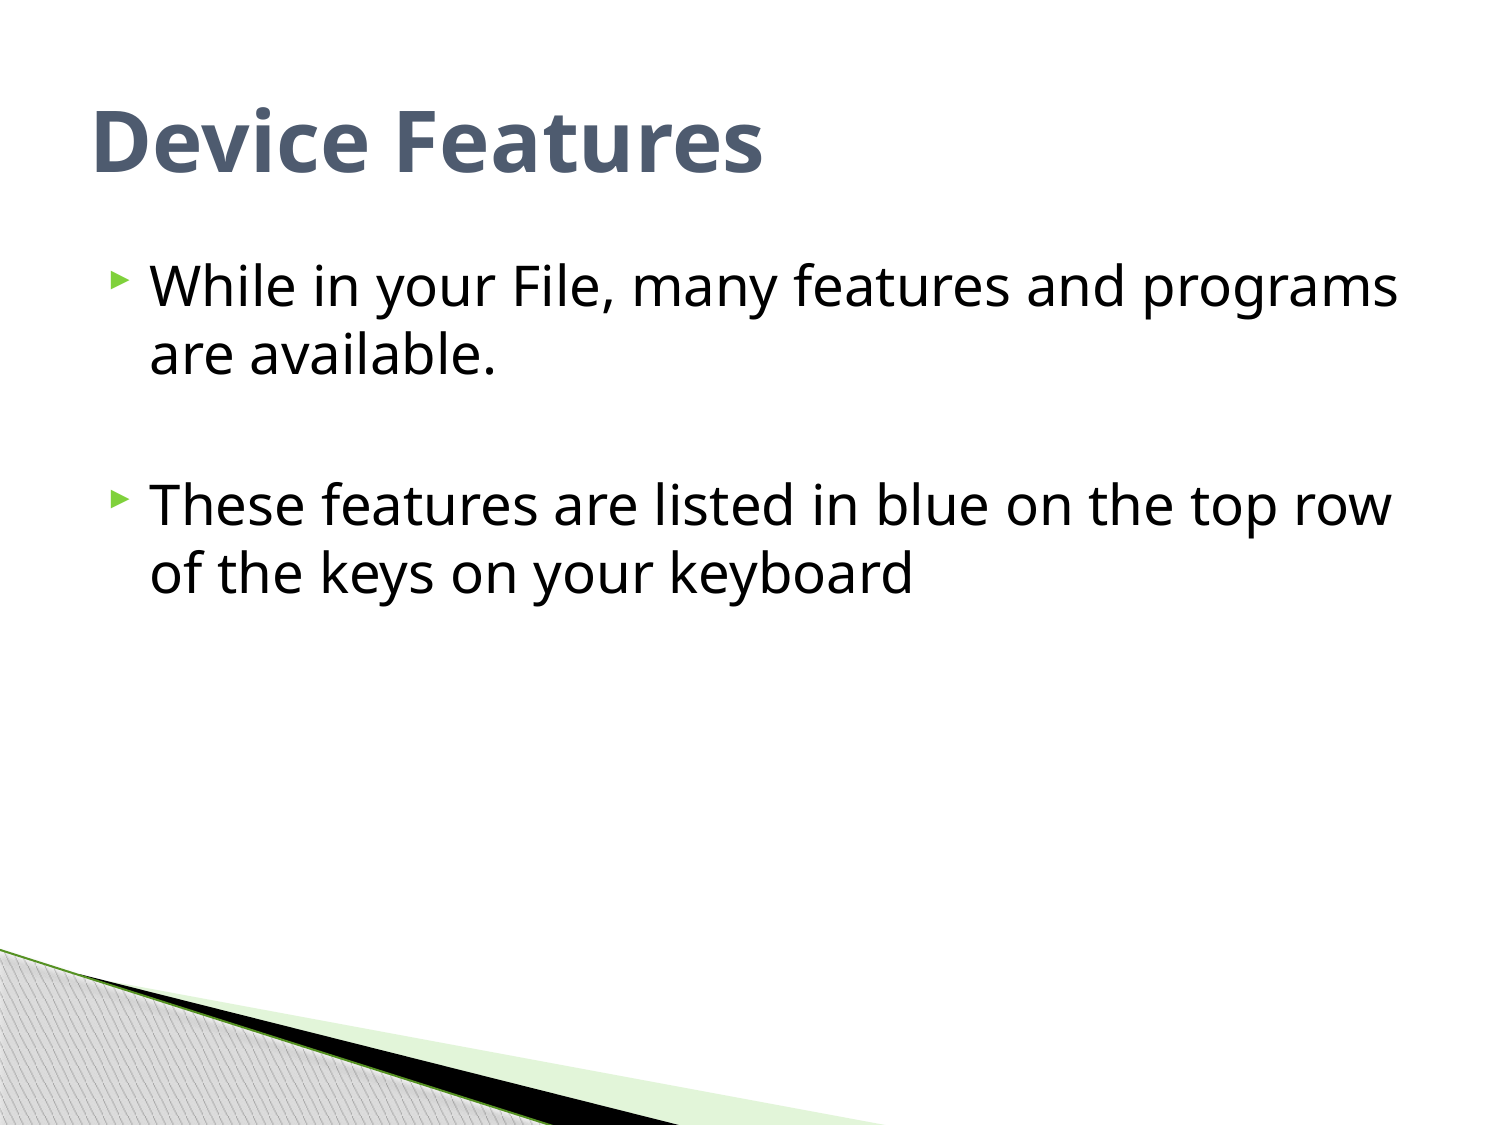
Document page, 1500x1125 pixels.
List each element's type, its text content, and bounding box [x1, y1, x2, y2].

title Device Features [75, 45, 1425, 233]
list While in your File, many features and programs are available. These features are listed in blue on the top row of the keys on your keyboard [75, 243, 1425, 986]
